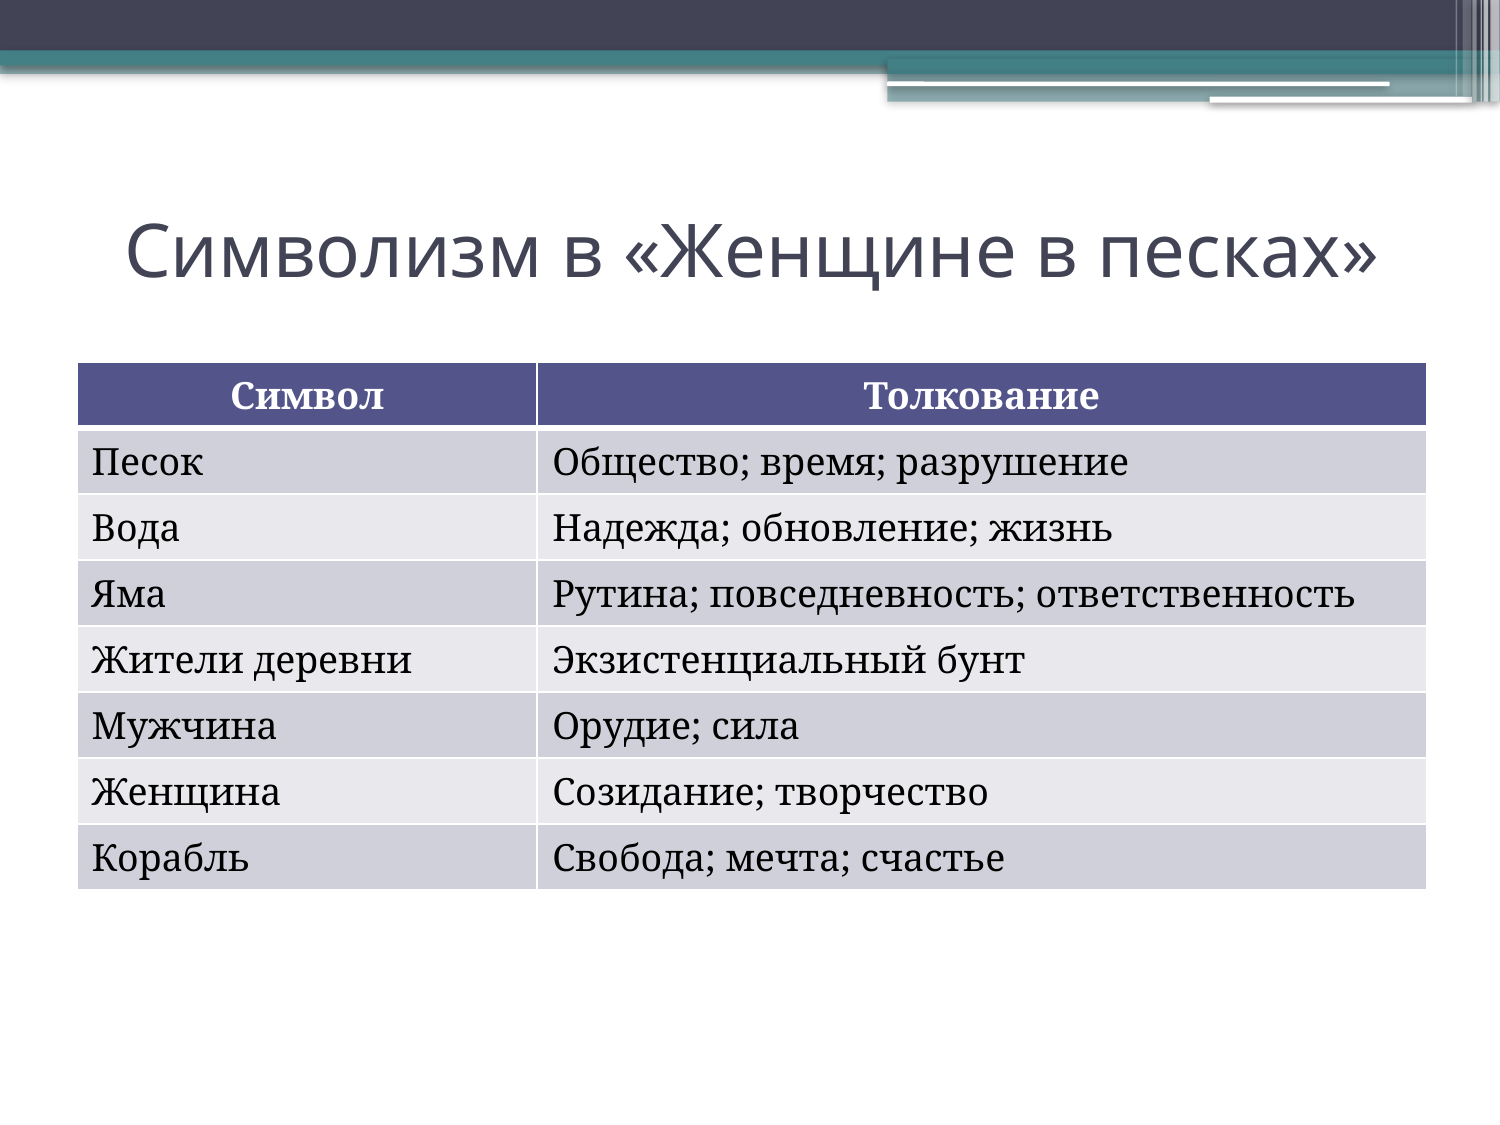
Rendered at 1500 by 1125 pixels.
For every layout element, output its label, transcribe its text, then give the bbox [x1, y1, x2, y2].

table_cell Вода [78, 495, 536, 559]
table_cell Созидание; творчество [538, 759, 1426, 823]
table_cell Экзистенциальный бунт [538, 627, 1426, 691]
table_cell Свобода; мечта; счастье [538, 825, 1426, 889]
table_cell Яма [78, 561, 536, 625]
table_cell Жители деревни [78, 627, 536, 691]
table_cell Общество; время; разрушение [538, 431, 1426, 493]
table_header Толкование [538, 363, 1426, 425]
table_cell Женщина [78, 759, 536, 823]
table_cell Мужчина [78, 693, 536, 757]
table_cell Надежда; обновление; жизнь [538, 495, 1426, 559]
table_header Символ [78, 363, 536, 425]
table_cell Орудие; сила [538, 693, 1426, 757]
table_cell Рутина; повседневность; ответственность [538, 561, 1426, 625]
title Символизм в «Женщине в песках» [76, 160, 1427, 336]
table_cell Песок [78, 431, 536, 493]
table_cell Корабль [78, 825, 536, 889]
